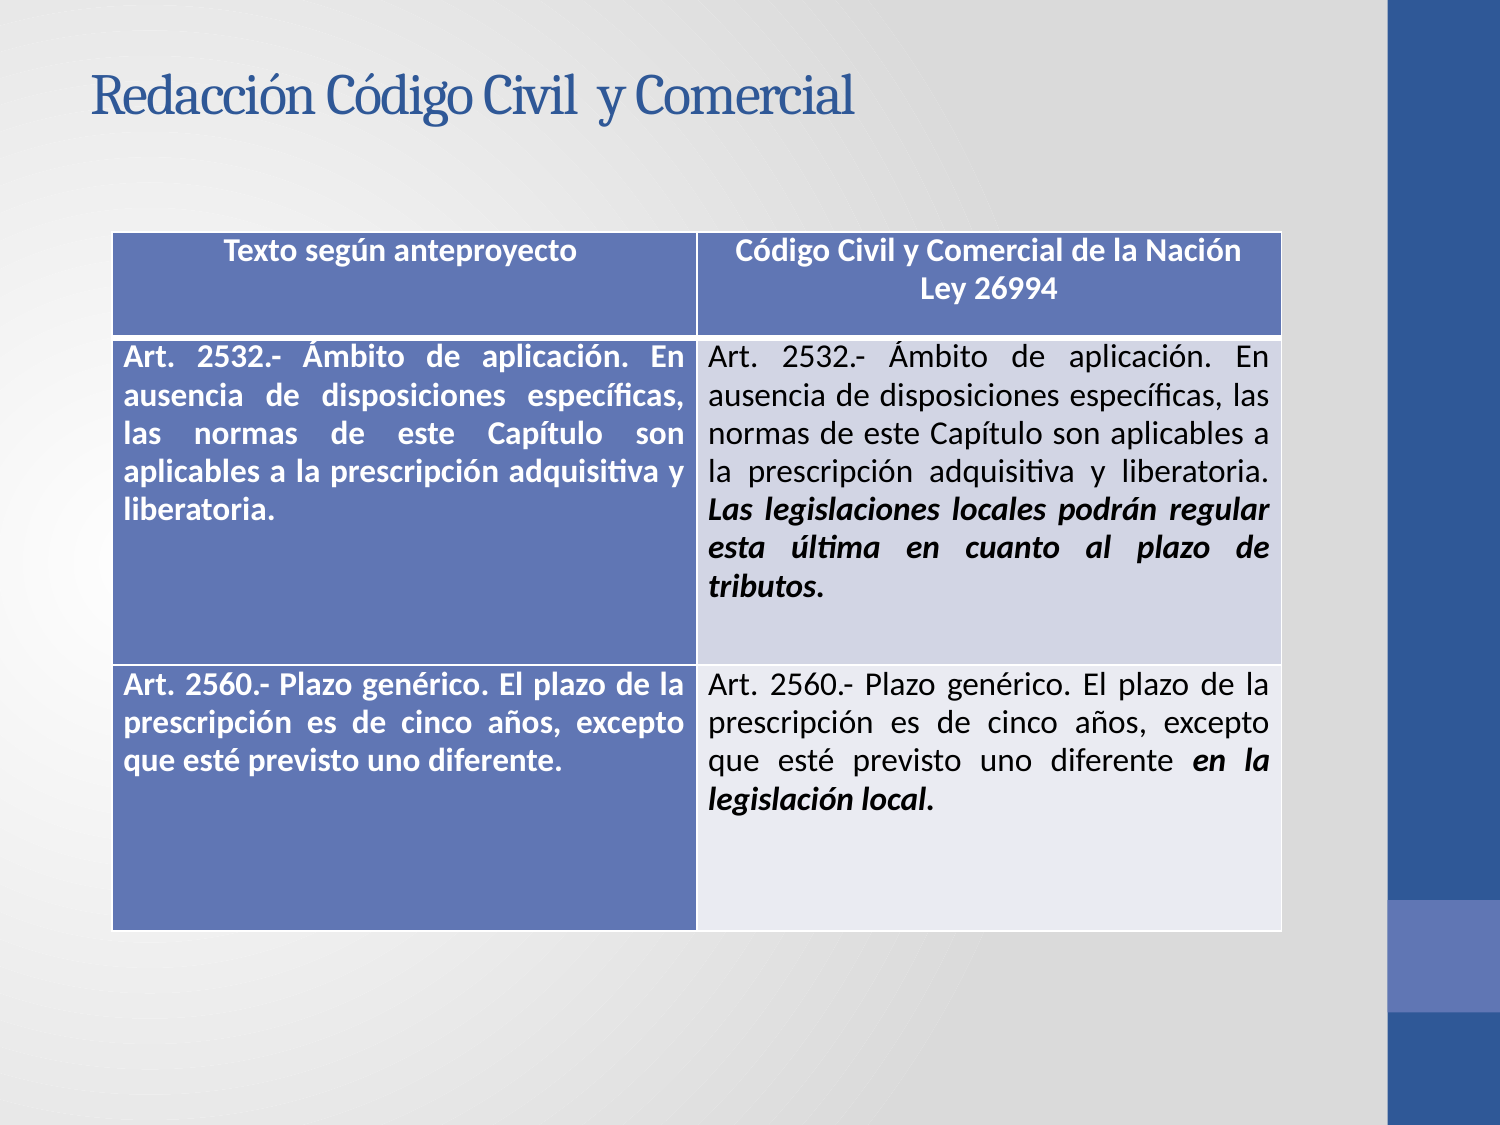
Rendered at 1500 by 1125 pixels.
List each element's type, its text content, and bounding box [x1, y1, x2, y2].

table_header Código Civil y Comercial de la Nación Ley 26994 [698, 233, 1281, 335]
table_cell Art. 2560.- Plazo genérico. El plazo de la prescripción es de cinco años, excepto que esté previsto uno diferente. [113, 666, 696, 930]
table_cell Art. 2532.- Ámbito de aplicación. En ausencia de disposiciones específicas, las normas de este Capítulo son aplicables a la prescripción adquisitiva y liberatoria. Las legislaciones locales podrán regular esta última en cuanto al plazo de tributos. [698, 341, 1281, 664]
table_cell Art. 2560.- Plazo genérico. El plazo de la prescripción es de cinco años, excepto que esté previsto uno diferente en la legislación local. [698, 666, 1281, 930]
title Redacción Código Civil y Comercial [75, 45, 1325, 138]
table_cell Art. 2532.- Ámbito de aplicación. En ausencia de disposiciones específicas, las normas de este Capítulo son aplicables a la prescripción adquisitiva y liberatoria. [113, 341, 696, 664]
table_header Texto según anteproyecto [113, 233, 696, 335]
